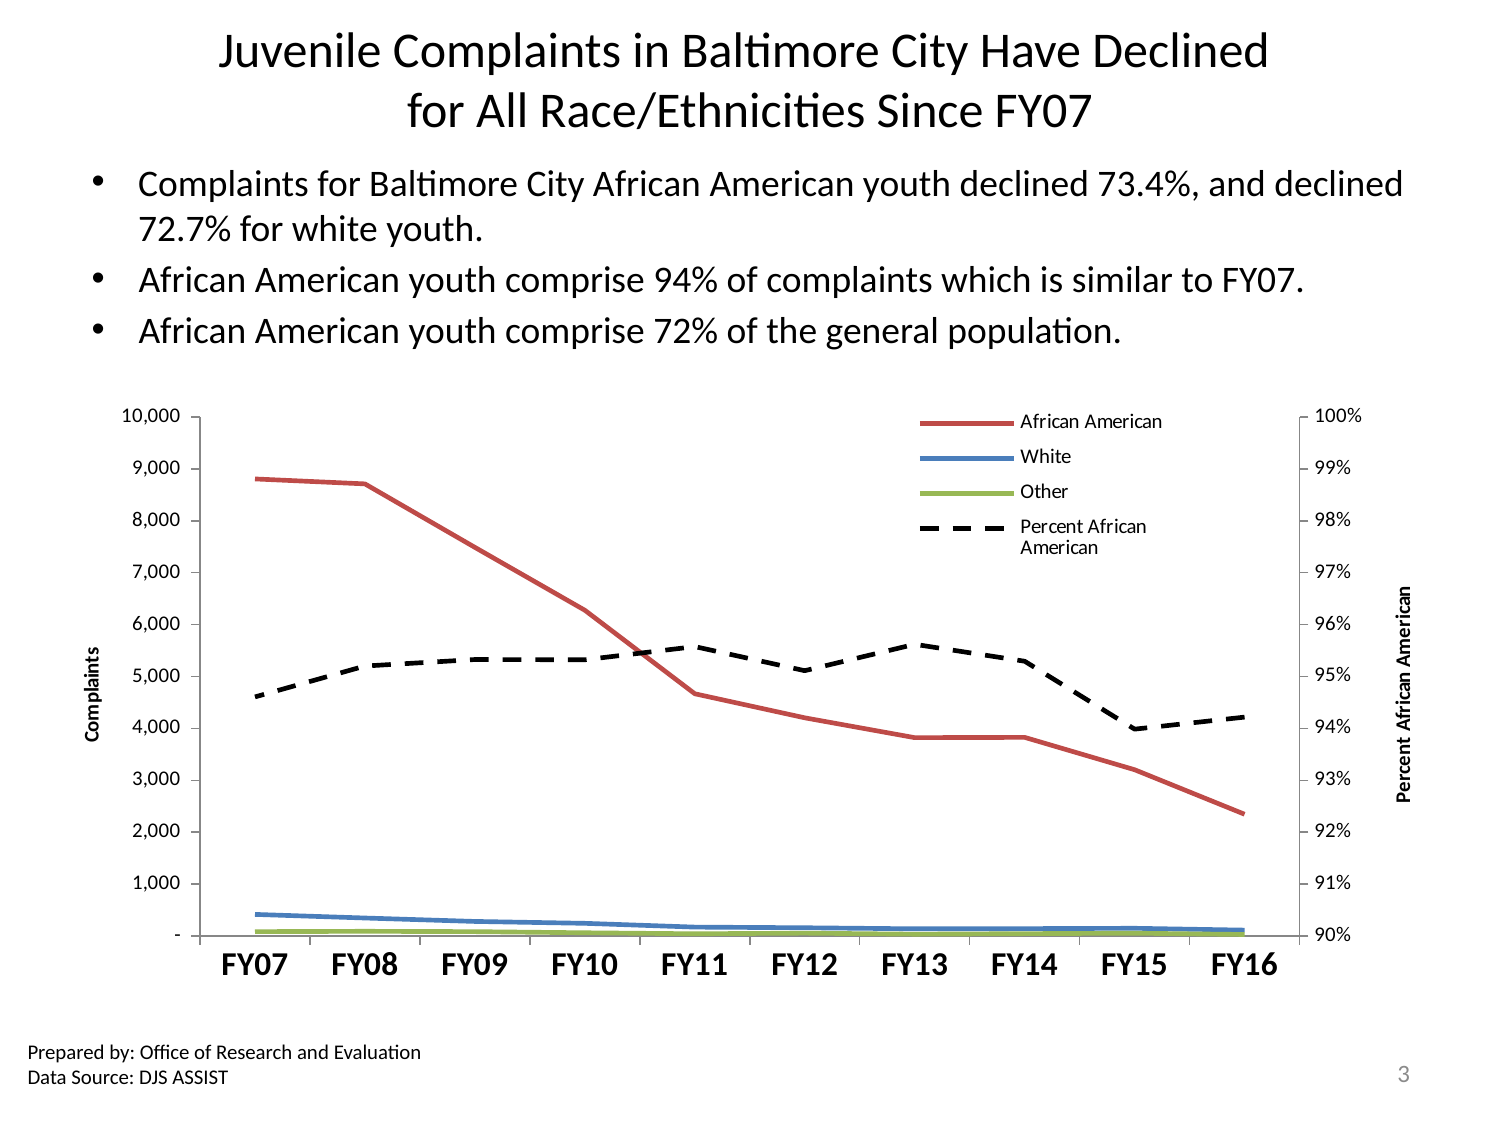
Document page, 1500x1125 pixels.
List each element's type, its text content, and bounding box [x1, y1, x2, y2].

slide_number 3 [1074, 1042, 1425, 1103]
chart [76, 374, 1426, 1013]
title Juvenile Complaints in Baltimore City Have Declined for All Race/Ethnicities Since FY07 [0, 12, 1500, 143]
text_box Complaints for Baltimore City African American youth declined 73.4%, and declined 72.7% for white youth. African American youth comprise 94% of complaints which is similar to FY07. African American youth comprise 72% of the general population. [76, 154, 1440, 355]
text_box Prepared by: Office of Research and Evaluation Data Source: DJS ASSIST [12, 1024, 450, 1103]
